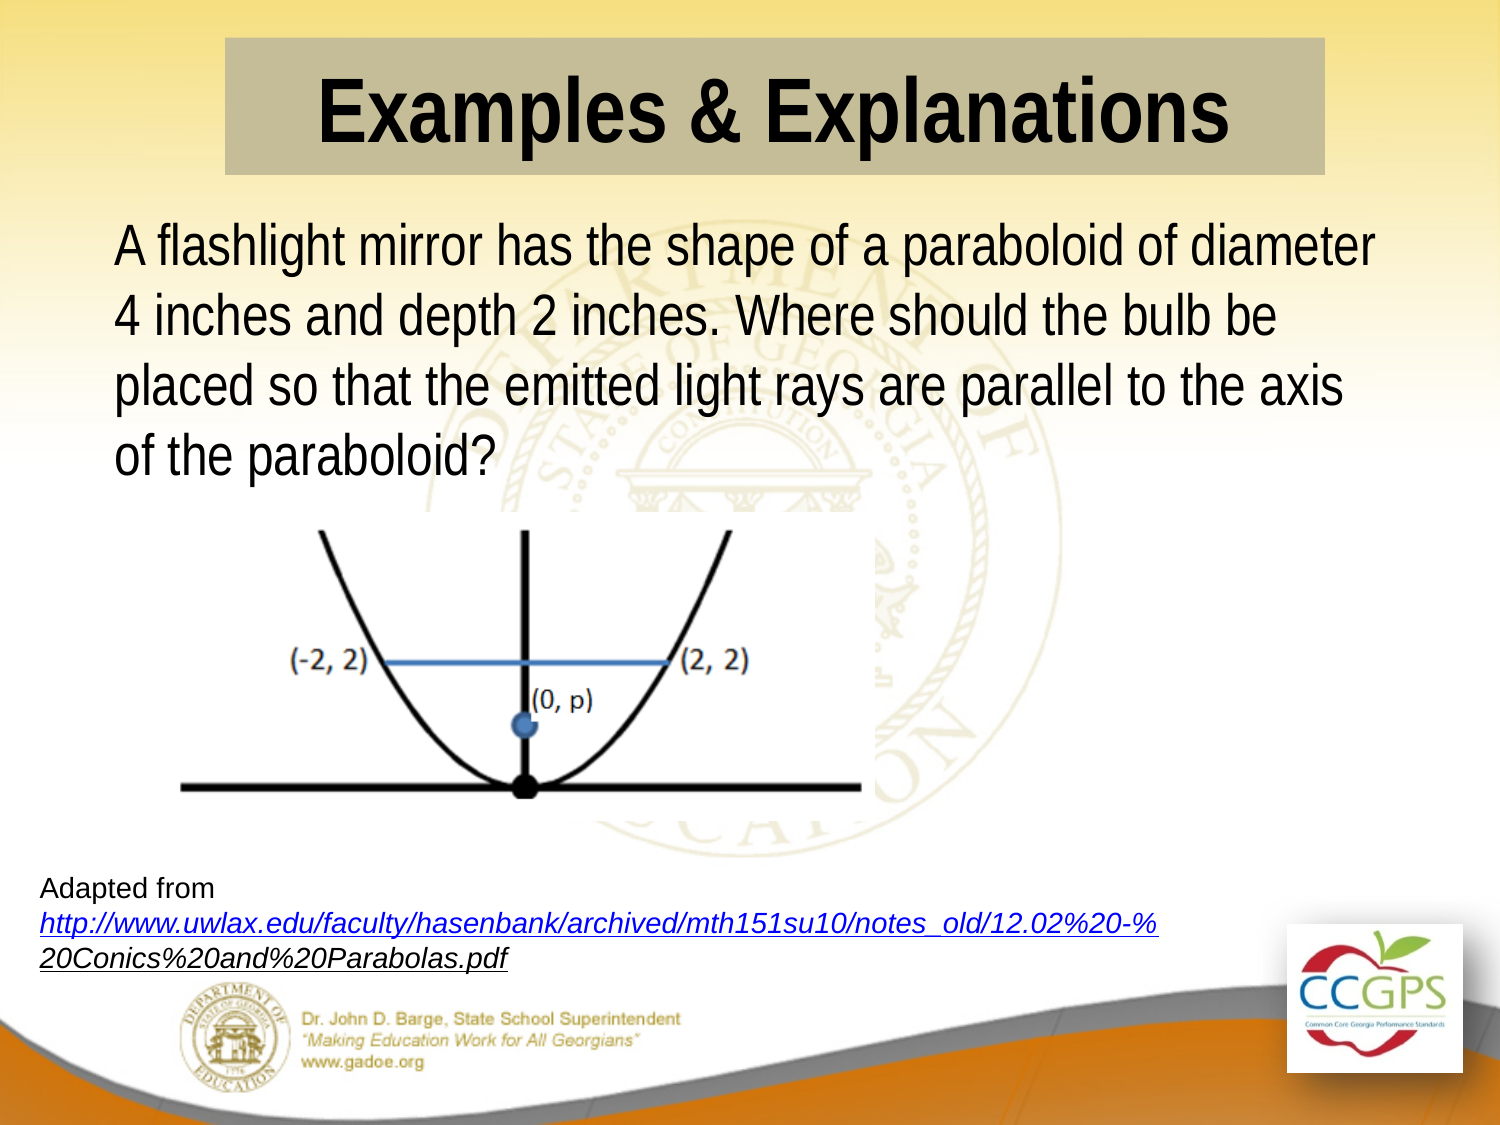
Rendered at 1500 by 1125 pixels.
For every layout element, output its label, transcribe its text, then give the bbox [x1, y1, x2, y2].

title Examples & Explanations [224, 37, 1326, 176]
subtitle A flashlight mirror has the shape of a paraboloid of diameter 4 inches and depth 2 inches. Where should the bulb be placed so that the emitted light rays are parallel to the axis of the paraboloid? [99, 199, 1401, 926]
picture [0, 0, 1500, 1125]
text_box Adapted from http://www.uwlax.edu/faculty/hasenbank/archived/mth151su10/notes_old/12.02%20-%20Conics%20and%20Parabolas.pdf [24, 862, 1284, 983]
